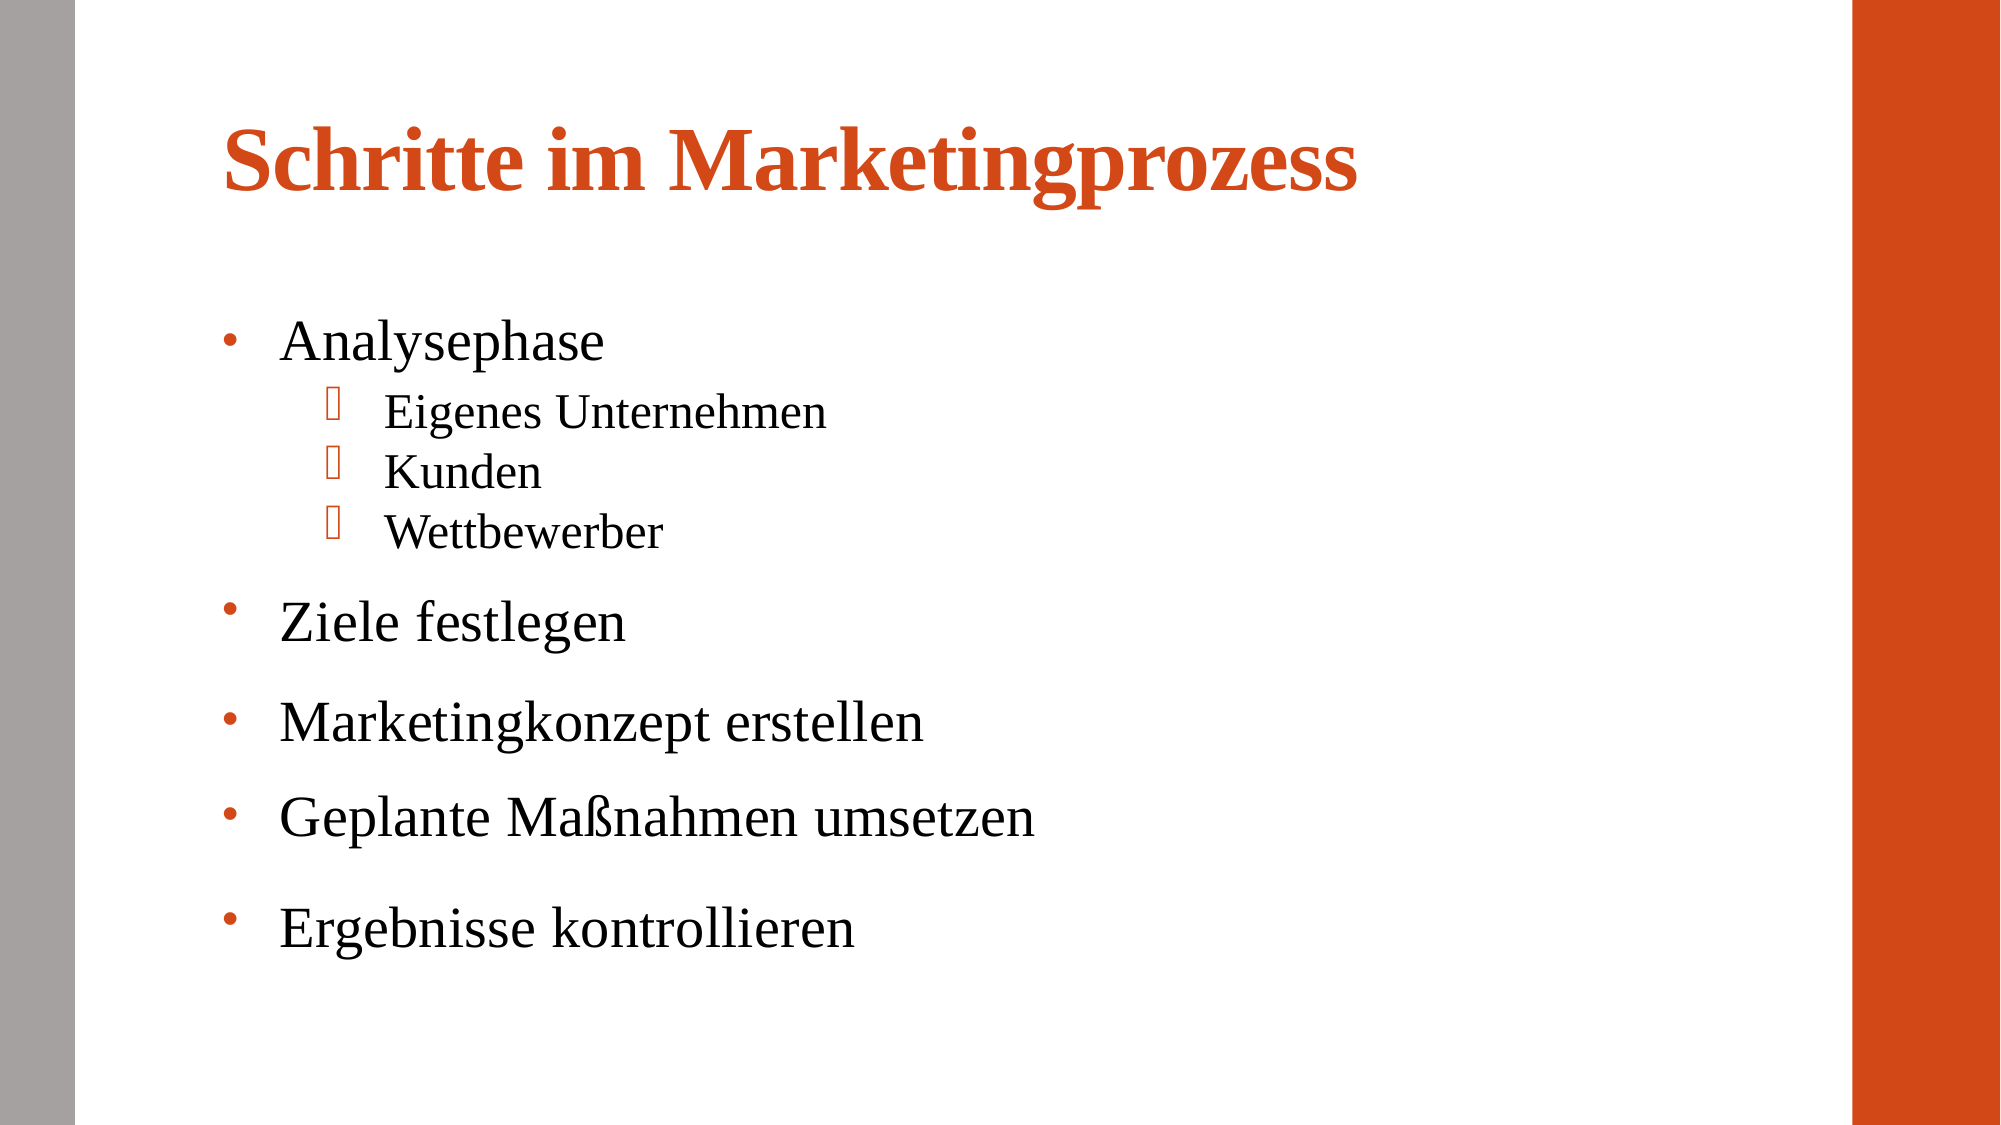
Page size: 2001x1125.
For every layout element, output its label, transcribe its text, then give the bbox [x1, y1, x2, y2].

list Analysephase Eigenes Unternehmen Kunden Wettbewerber Ziele festlegen Marketingkonzept erstellen Geplante Maßnahmen umsetzen Ergebnisse kontrollieren [206, 299, 1839, 1014]
title Schritte im Marketingprozess [206, 48, 1797, 218]
